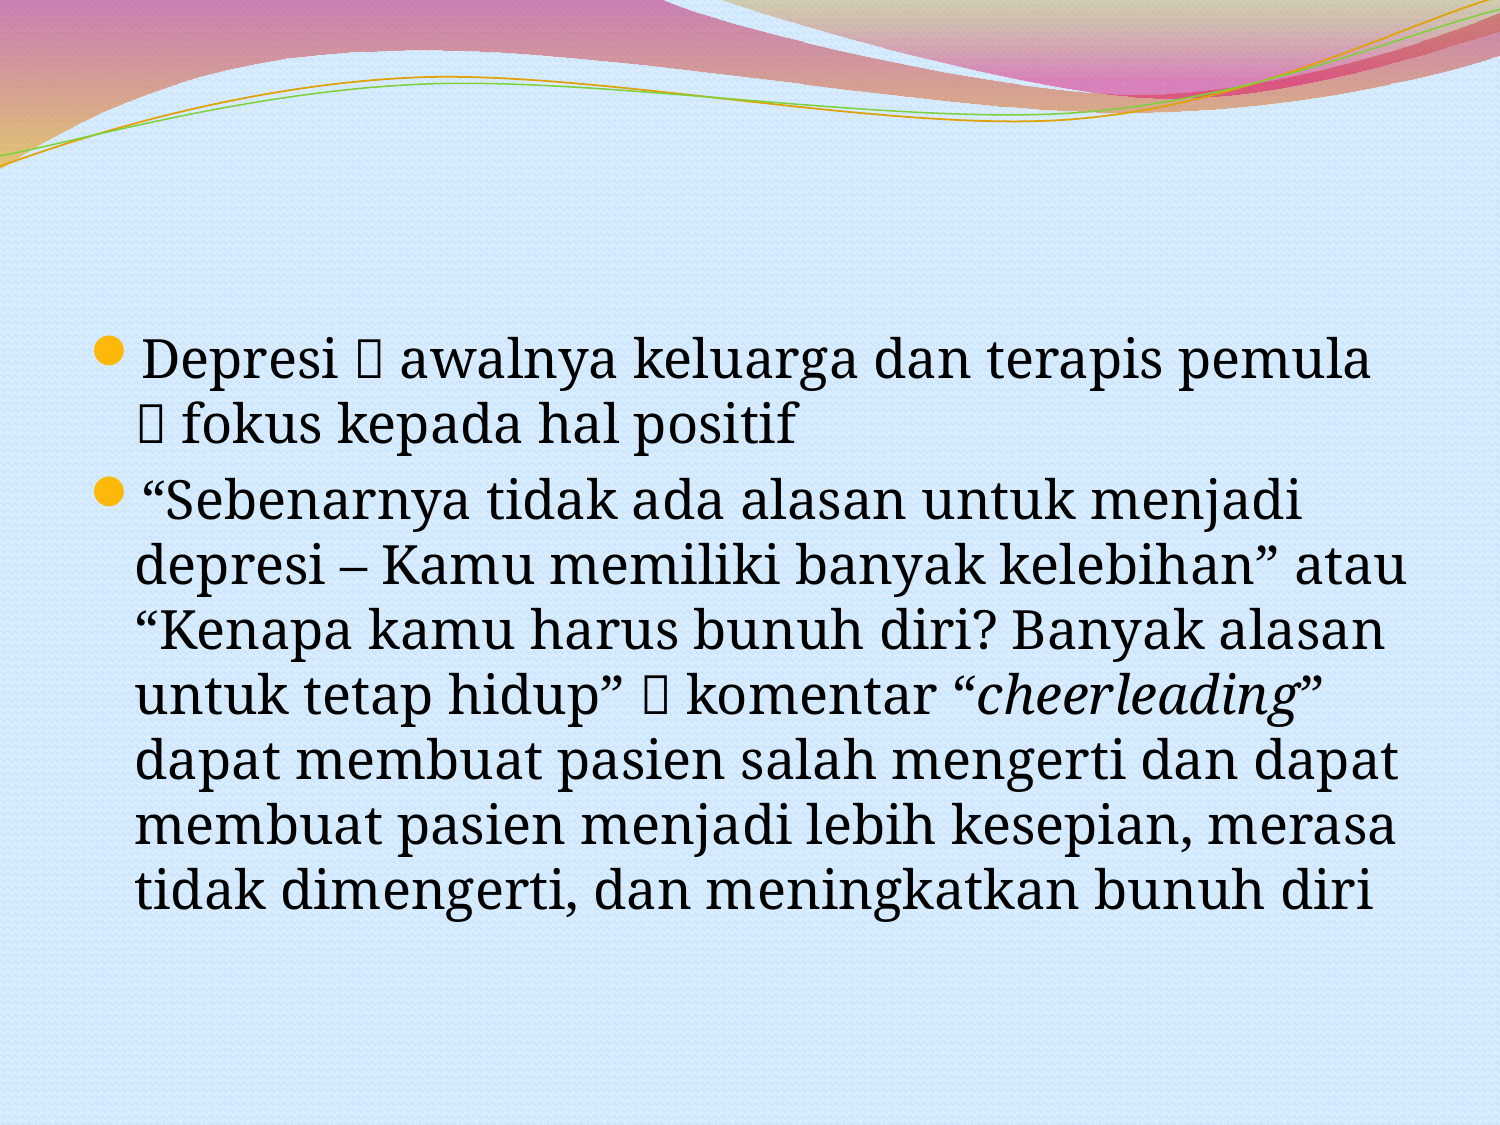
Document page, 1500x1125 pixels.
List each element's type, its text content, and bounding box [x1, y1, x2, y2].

list Depresi  awalnya keluarga dan terapis pemula  fokus kepada hal positif “Sebenarnya tidak ada alasan untuk menjadi depresi – Kamu memiliki banyak kelebihan” atau “Kenapa kamu harus bunuh diri? Banyak alasan untuk tetap hidup”  komentar “cheerleading” dapat membuat pasien salah mengerti dan dapat membuat pasien menjadi lebih kesepian, merasa tidak dimengerti, dan meningkatkan bunuh diri [75, 317, 1425, 1038]
